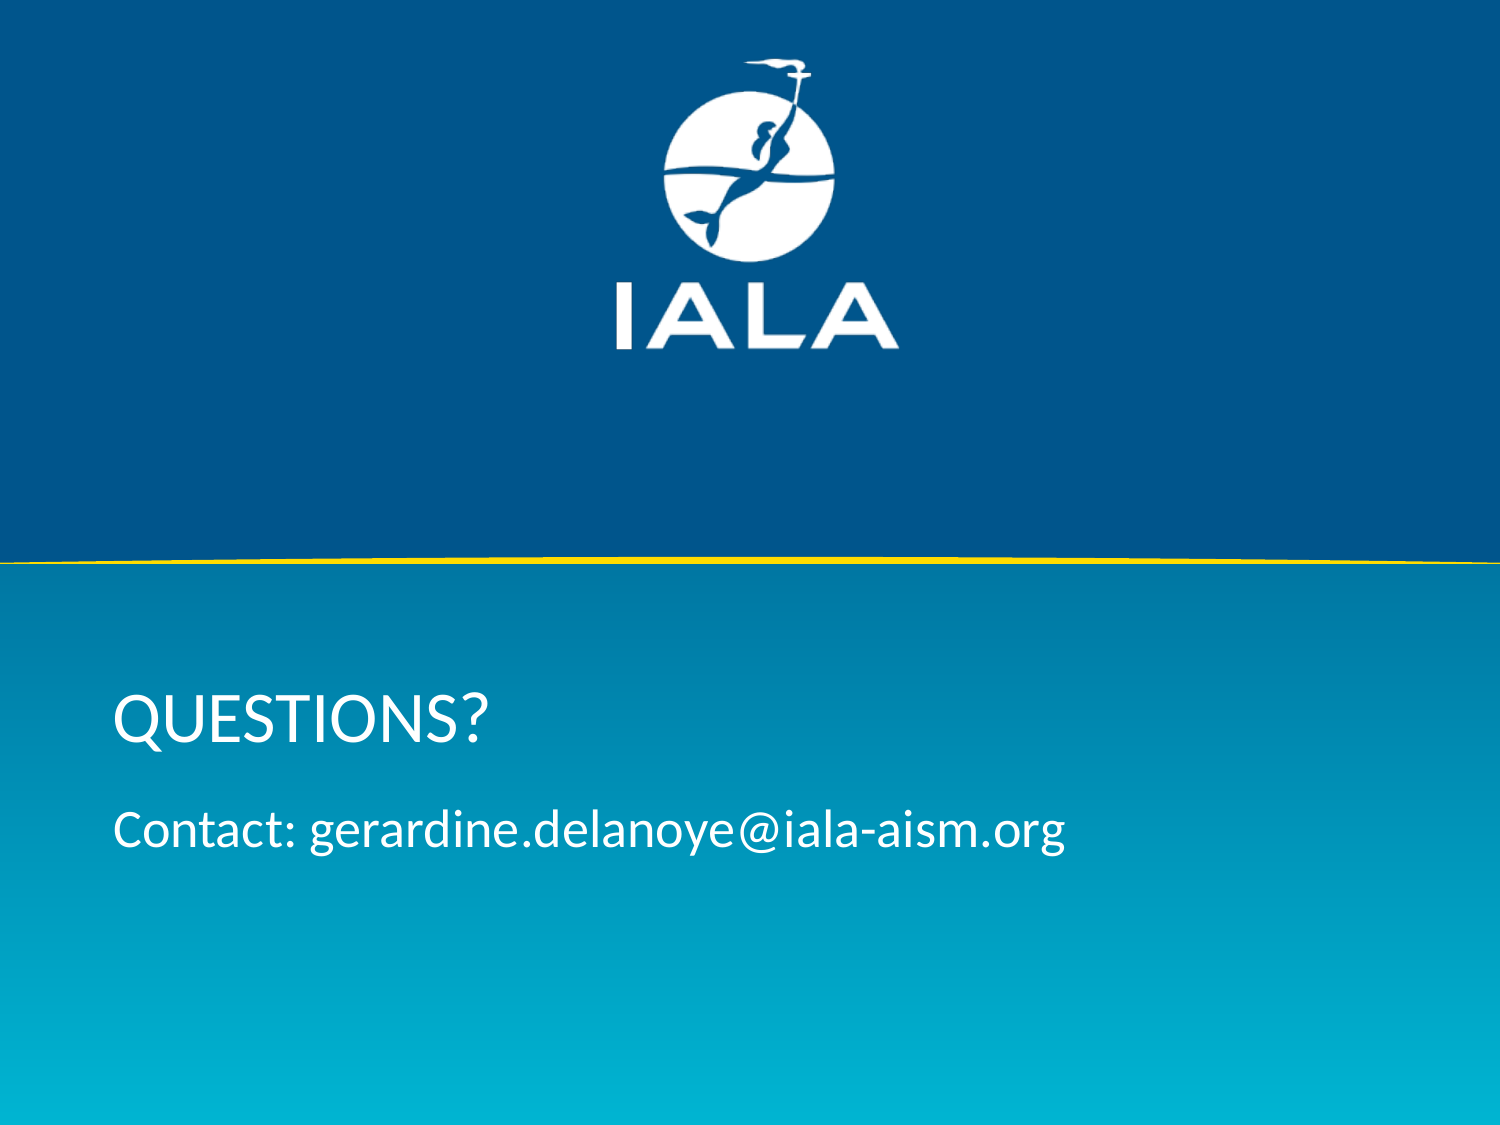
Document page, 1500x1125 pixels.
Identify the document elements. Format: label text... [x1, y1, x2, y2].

list Contact: gerardine.delanoye@iala-aism.org [112, 786, 1388, 1047]
title Questions? [112, 562, 1388, 758]
